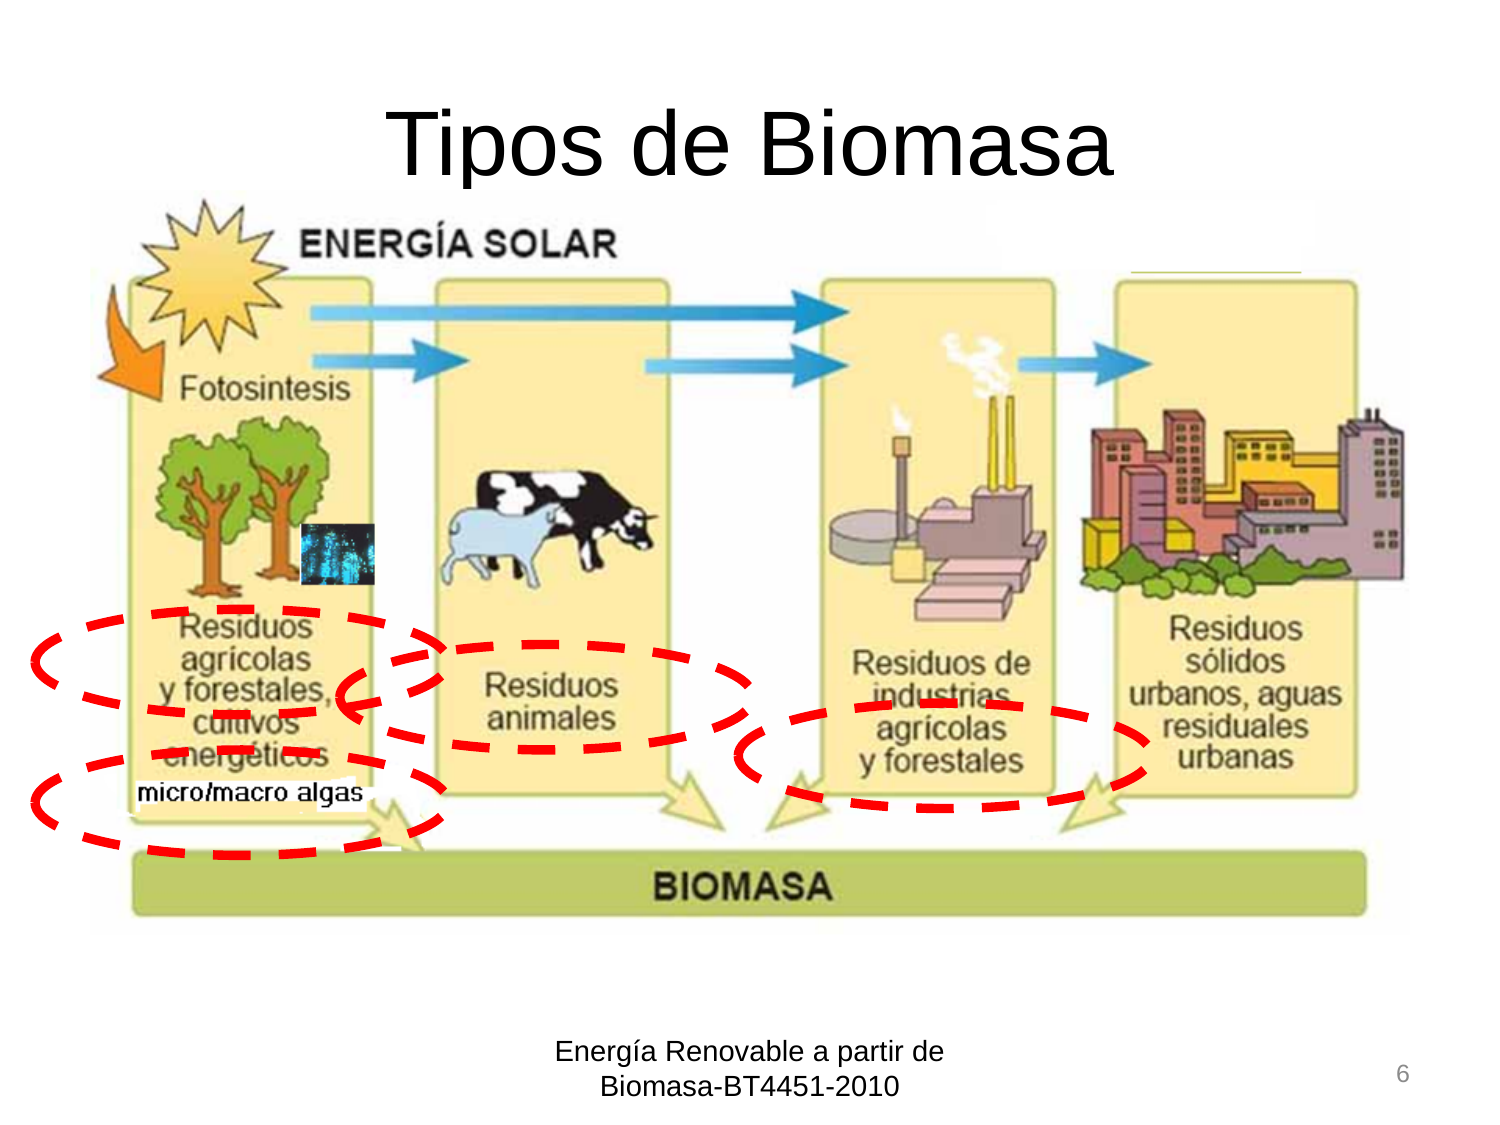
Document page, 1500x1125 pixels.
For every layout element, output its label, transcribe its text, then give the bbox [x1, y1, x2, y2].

text_box 6 [1074, 1042, 1425, 1103]
footer Energía Renovable a partir de Biomasa-BT4451-2010 [512, 1024, 988, 1103]
picture [88, 189, 1412, 936]
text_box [34, 609, 1152, 856]
title Tipos de Biomasa [74, 44, 1426, 233]
